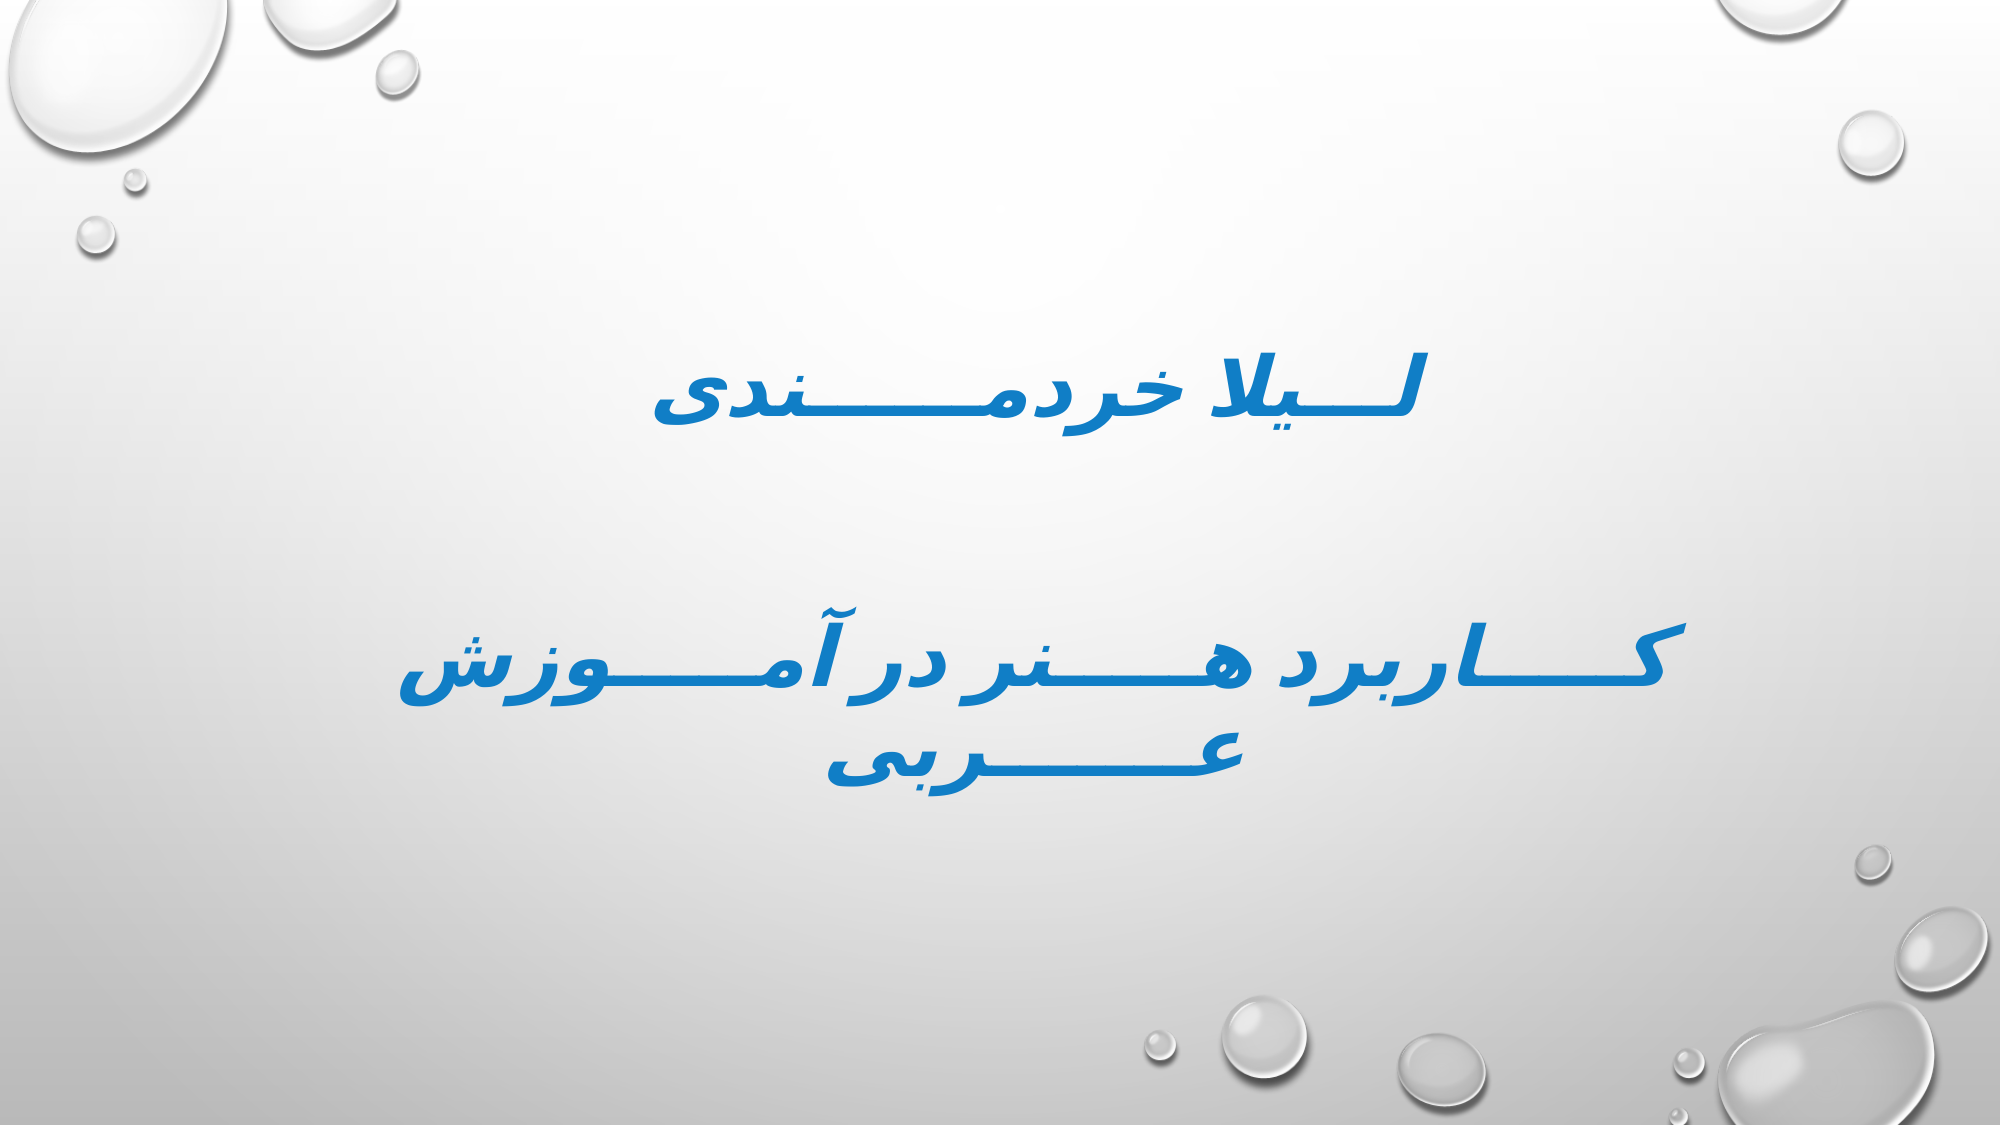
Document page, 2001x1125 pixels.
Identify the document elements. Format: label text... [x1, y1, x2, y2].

picture [0, 0, 2000, 1125]
title لـــیلا خردمــــــندی کـــــاربرد هـــــنر در آمـــــوزش عـــــــربی [184, 183, 1885, 956]
